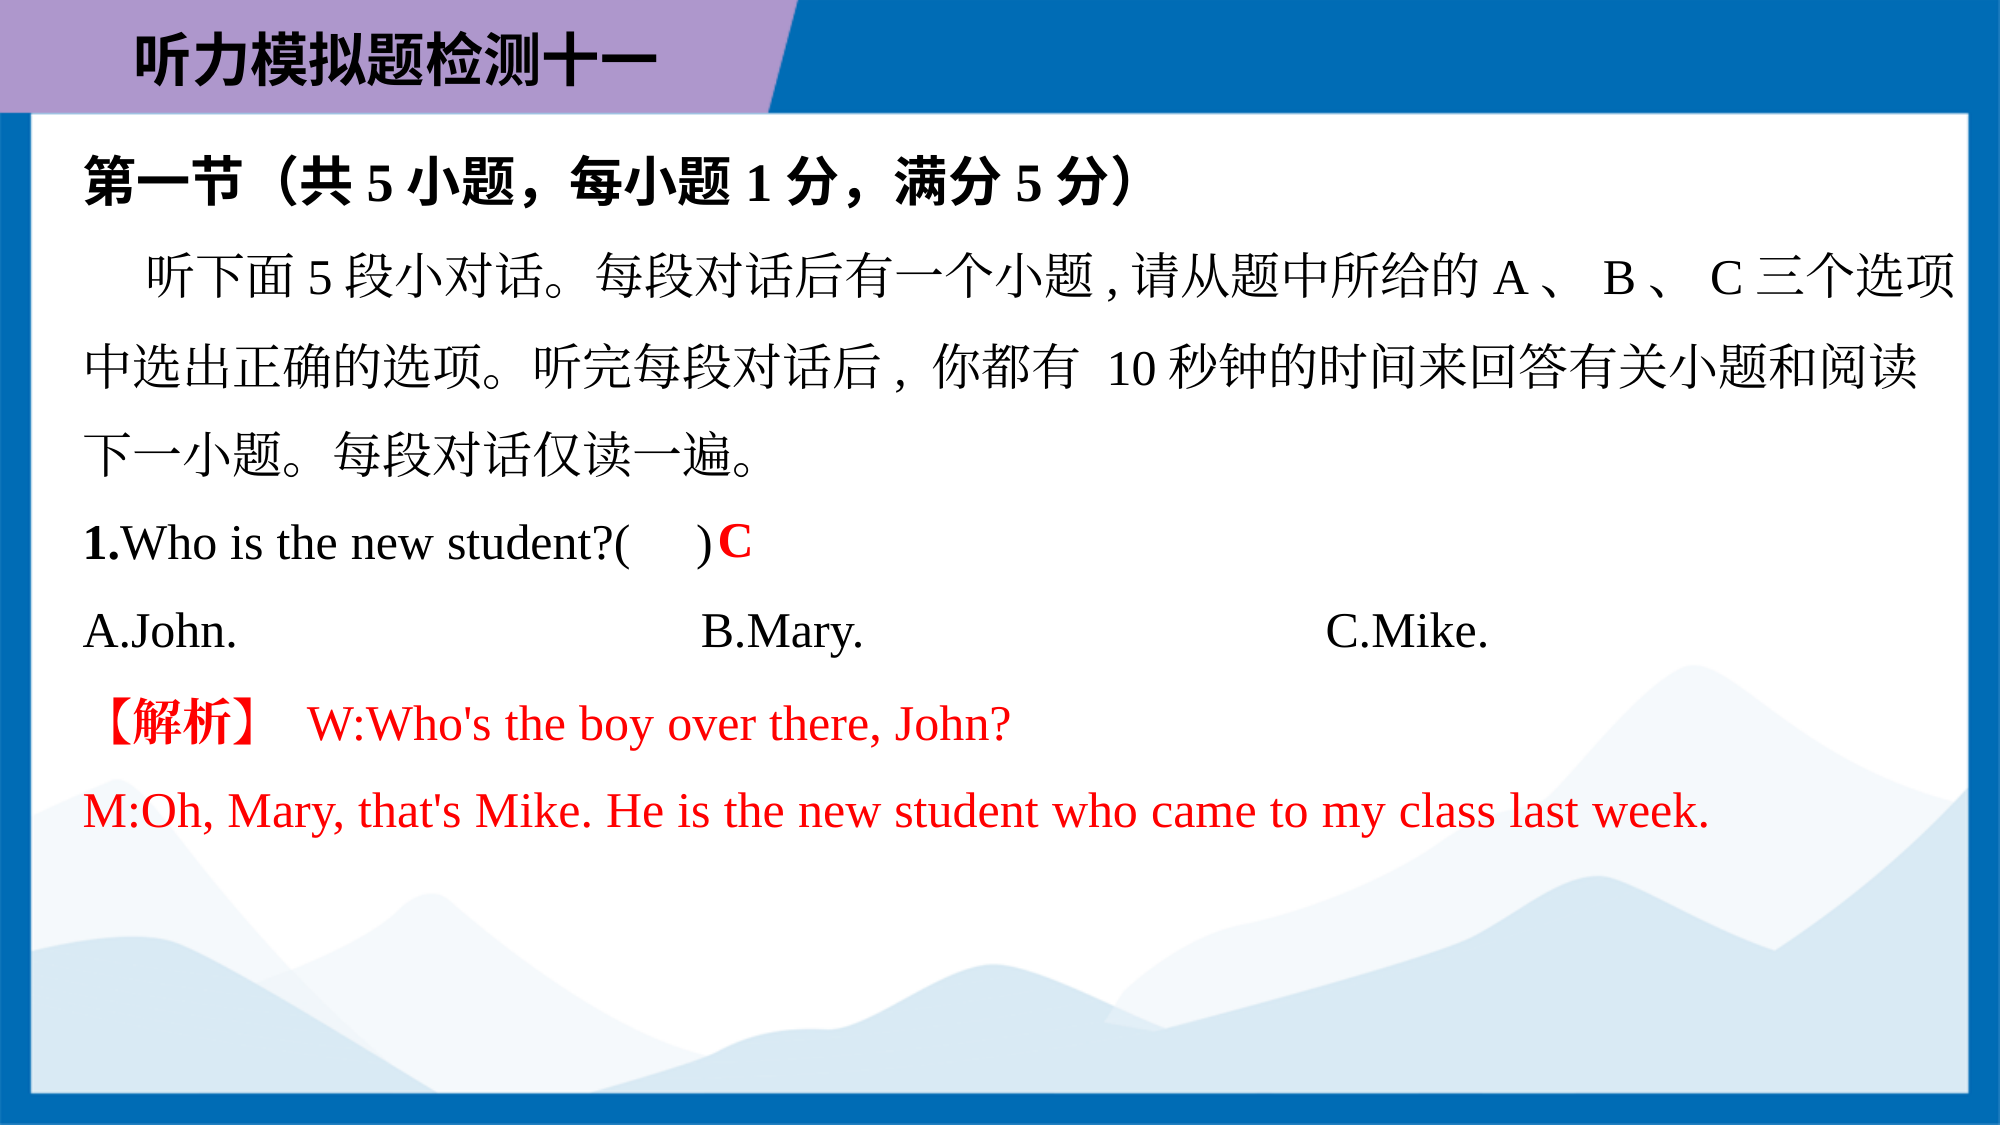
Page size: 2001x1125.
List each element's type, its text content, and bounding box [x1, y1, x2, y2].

text_box 第一节（共5小题，每小题1分，满分5分） [82, 146, 1917, 212]
picture [0, 0, 2000, 1125]
text_box 1.Who is the new student?( ) [82, 482, 1917, 560]
text_box 【解析】 W:Who's the boy over there, John? M:Oh, Mary, that's Mike. He is the new student who came to my class last week. [82, 658, 1917, 829]
text_box 听下面5段小对话。每段对话后有一个小题,请从题中所给的A、B、C三个选项 中选出正确的选项。听完每段对话后, 你都有 10秒钟的时间来回答有关小题和阅读 下一小题。每段对话仅读一遍。 [82, 212, 1917, 474]
text_box C [699, 480, 772, 559]
text_box A.John. B.Mary. C.Mike. [82, 569, 1917, 648]
